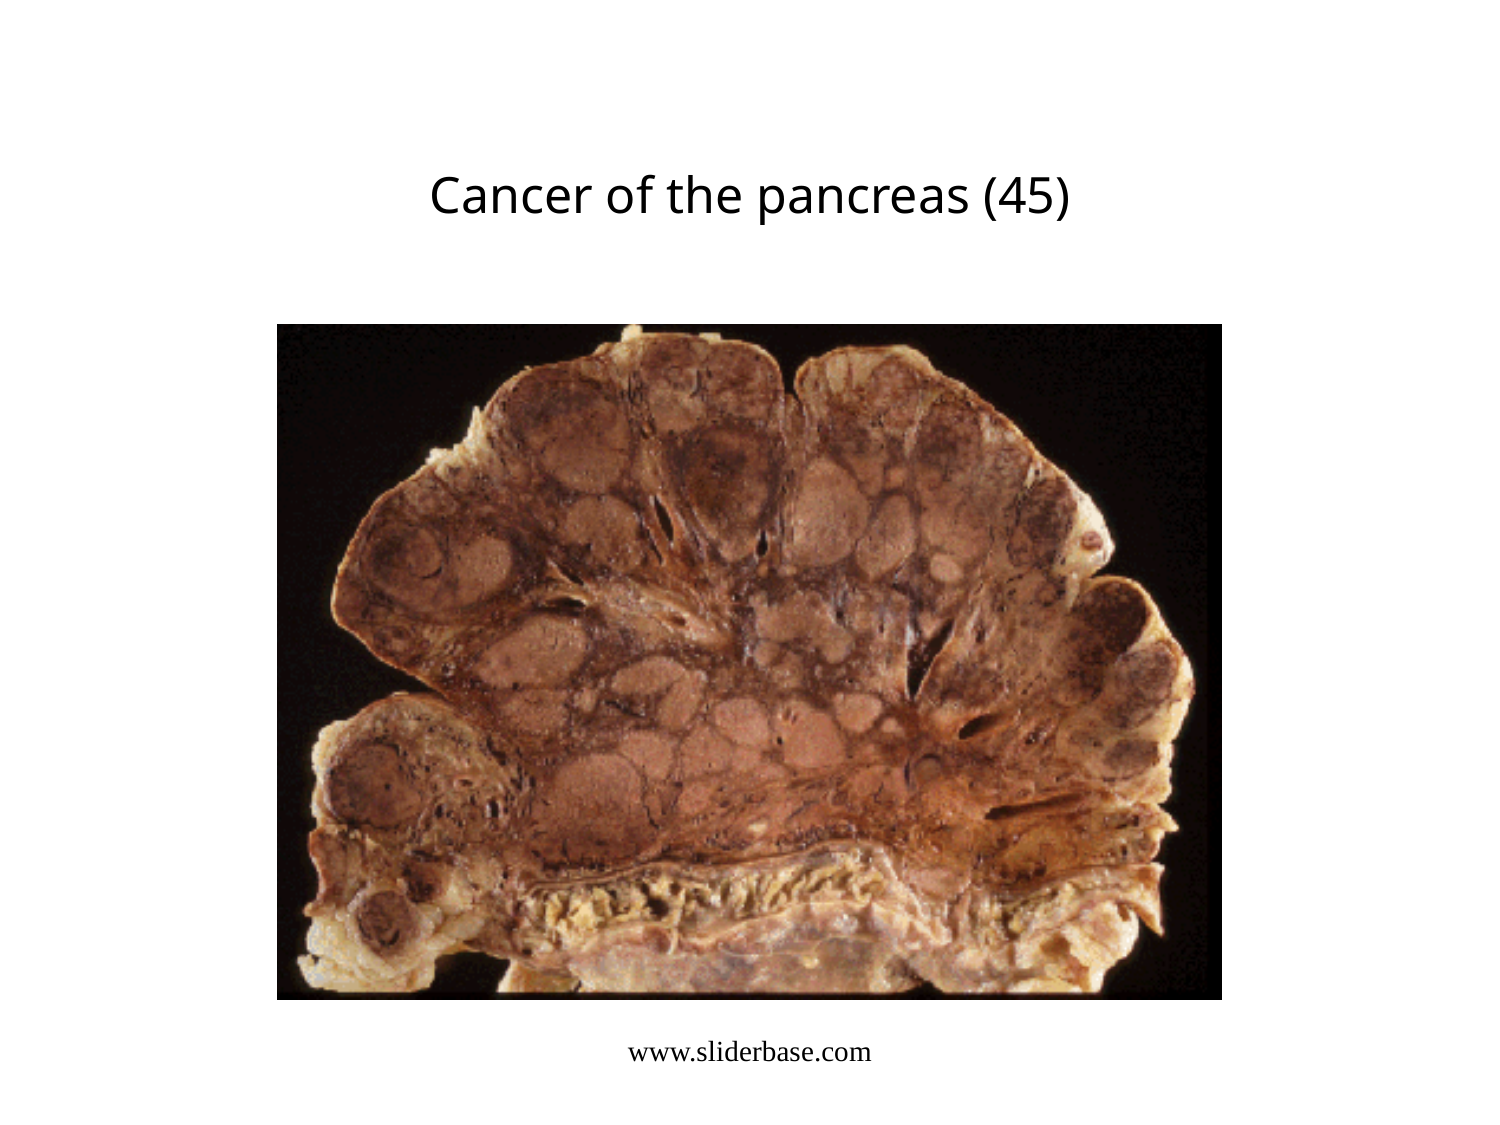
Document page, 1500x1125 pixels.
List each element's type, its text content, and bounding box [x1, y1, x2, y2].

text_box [277, 324, 1223, 1001]
footer www.sliderbase.com [512, 1025, 988, 1100]
title Cancer of the pancreas (45) [112, 99, 1388, 288]
